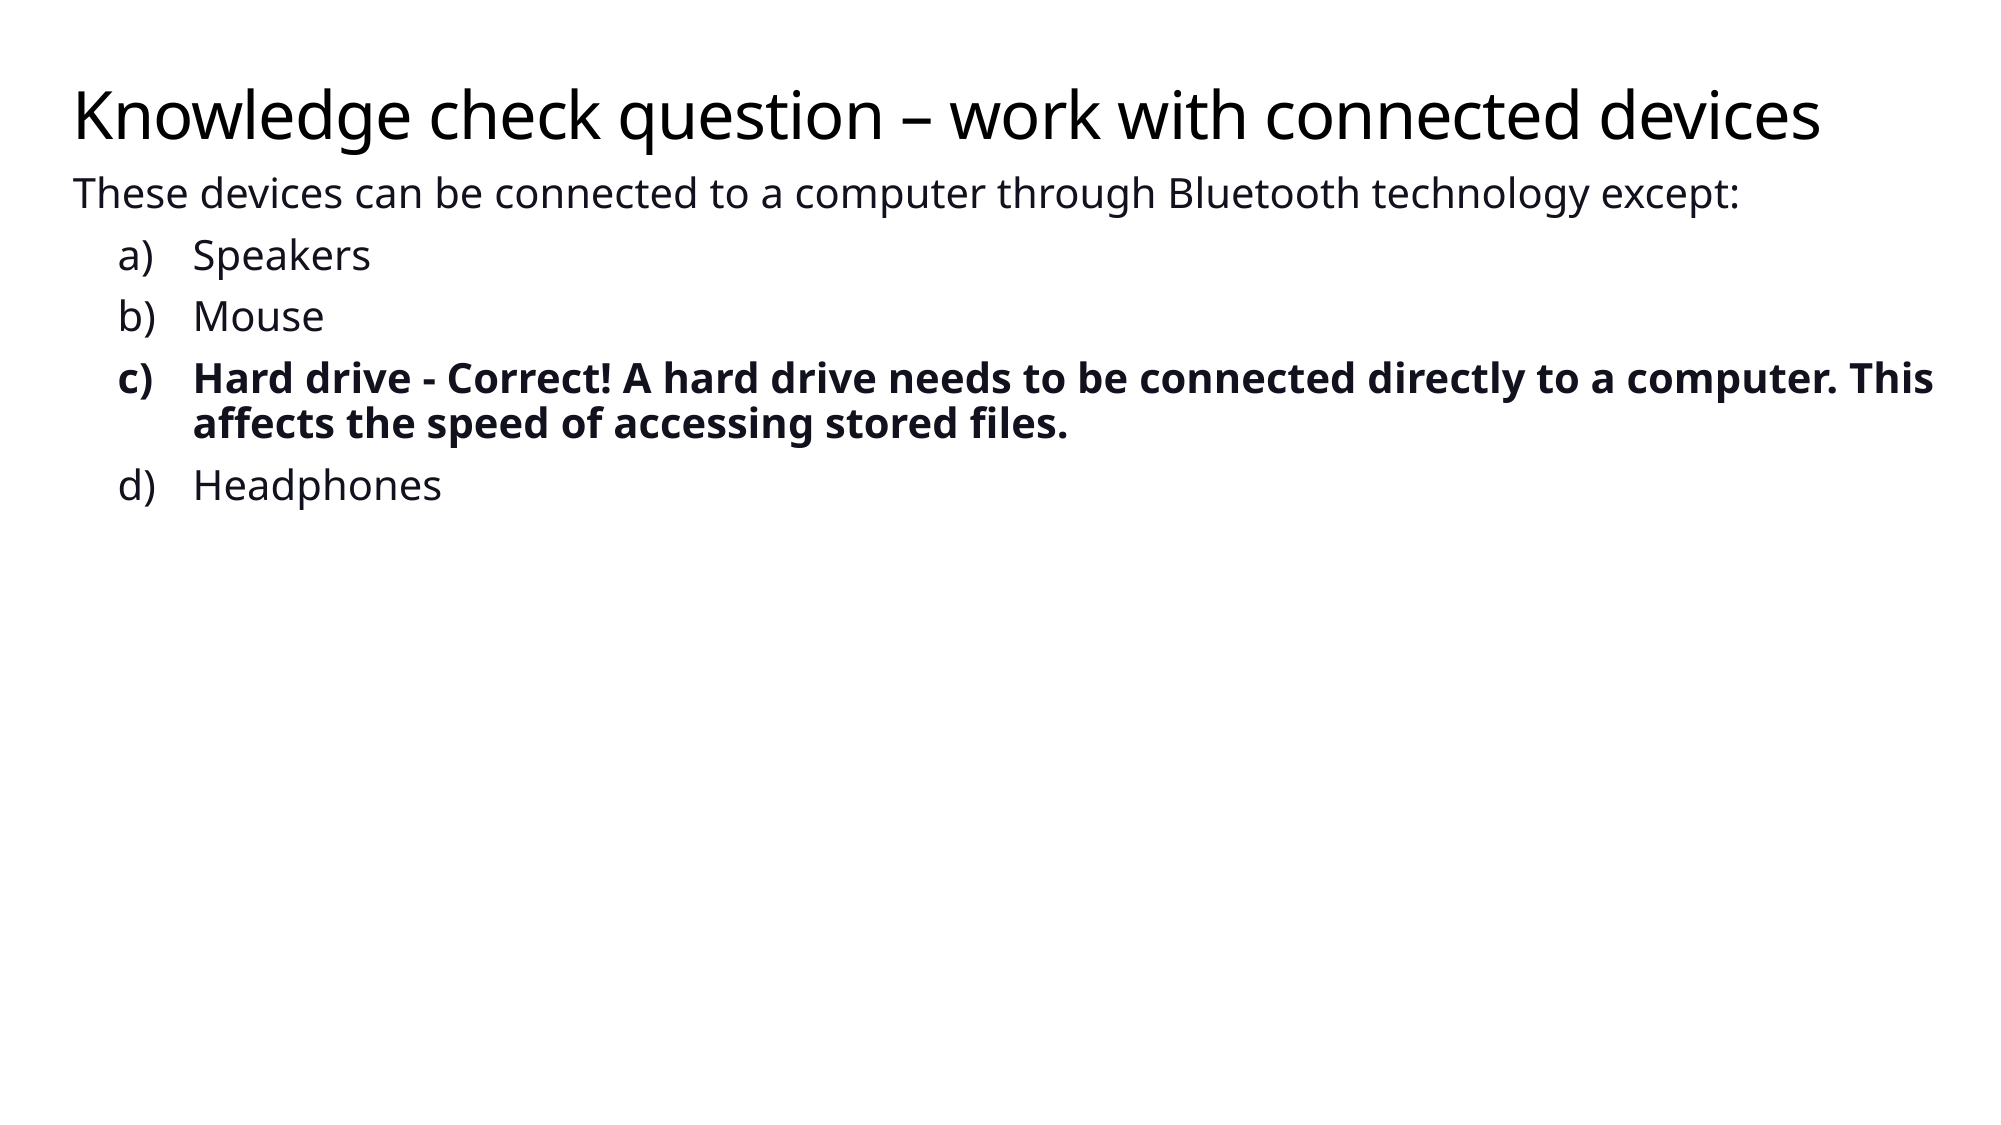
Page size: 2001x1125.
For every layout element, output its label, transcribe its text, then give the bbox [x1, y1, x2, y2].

title Knowledge check question – work with connected devices [72, 72, 1934, 144]
list These devices can be connected to a computer through Bluetooth technology except: Speakers Mouse Hard drive - Correct! A hard drive needs to be connected directly to a computer. This affects the speed of accessing stored files. Headphones [72, 172, 1938, 978]
